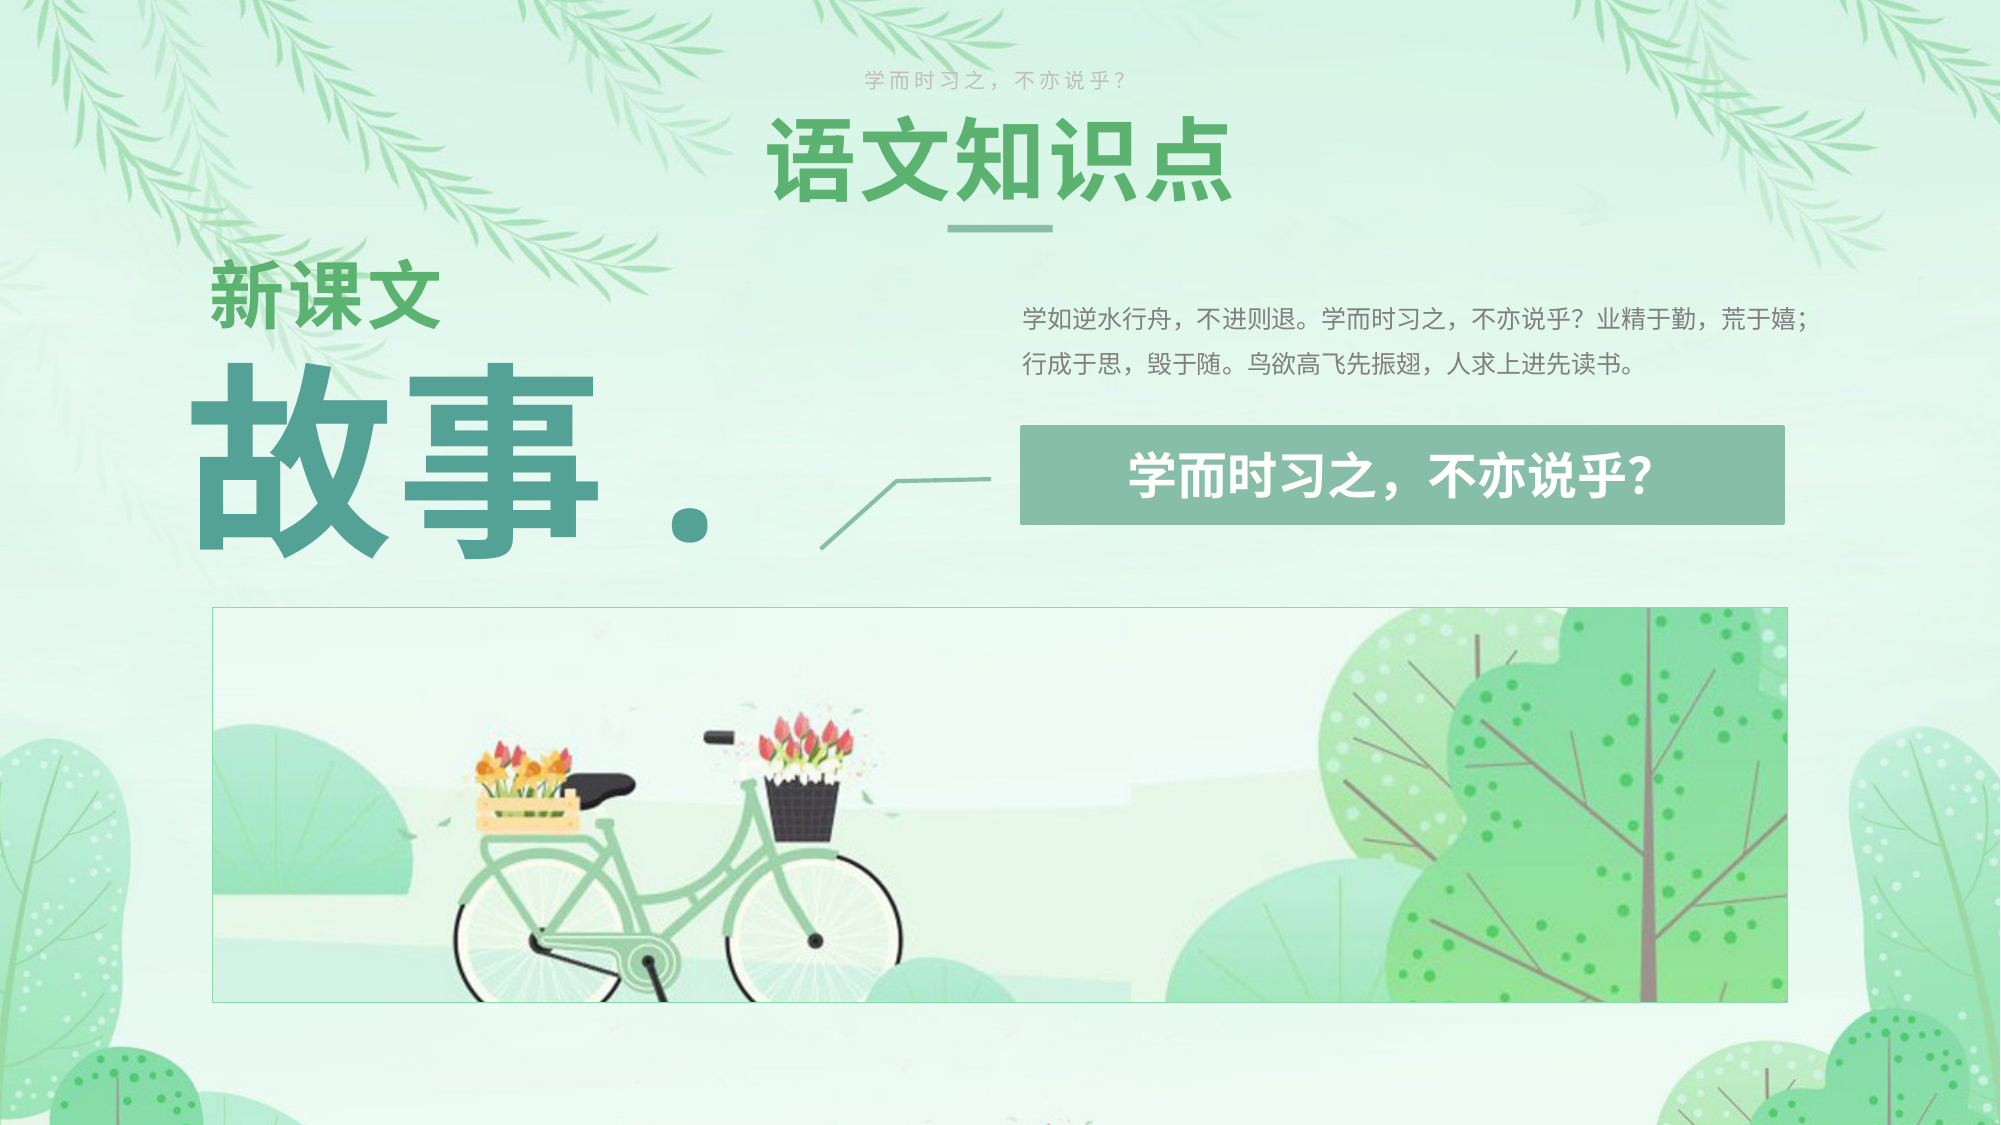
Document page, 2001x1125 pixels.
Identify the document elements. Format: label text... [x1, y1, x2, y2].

text_box [819, 477, 992, 551]
text_box 新课文 [194, 241, 458, 324]
text_box 学而时习之，不亦说乎？ [1052, 437, 1753, 513]
text_box [1020, 425, 1785, 525]
text_box 学如逆水行舟，不进则退。学而时习之，不亦说乎？业精于勤，荒于嬉；行成于思，毁于随。鸟欲高飞先振翅，人求上进先读书。 [1007, 281, 1844, 386]
picture [0, 0, 2000, 1125]
list 学而时习之，不亦说乎？ [105, 68, 1895, 94]
list 语文知识点 [105, 102, 1895, 204]
text_box 故事. [170, 324, 735, 590]
